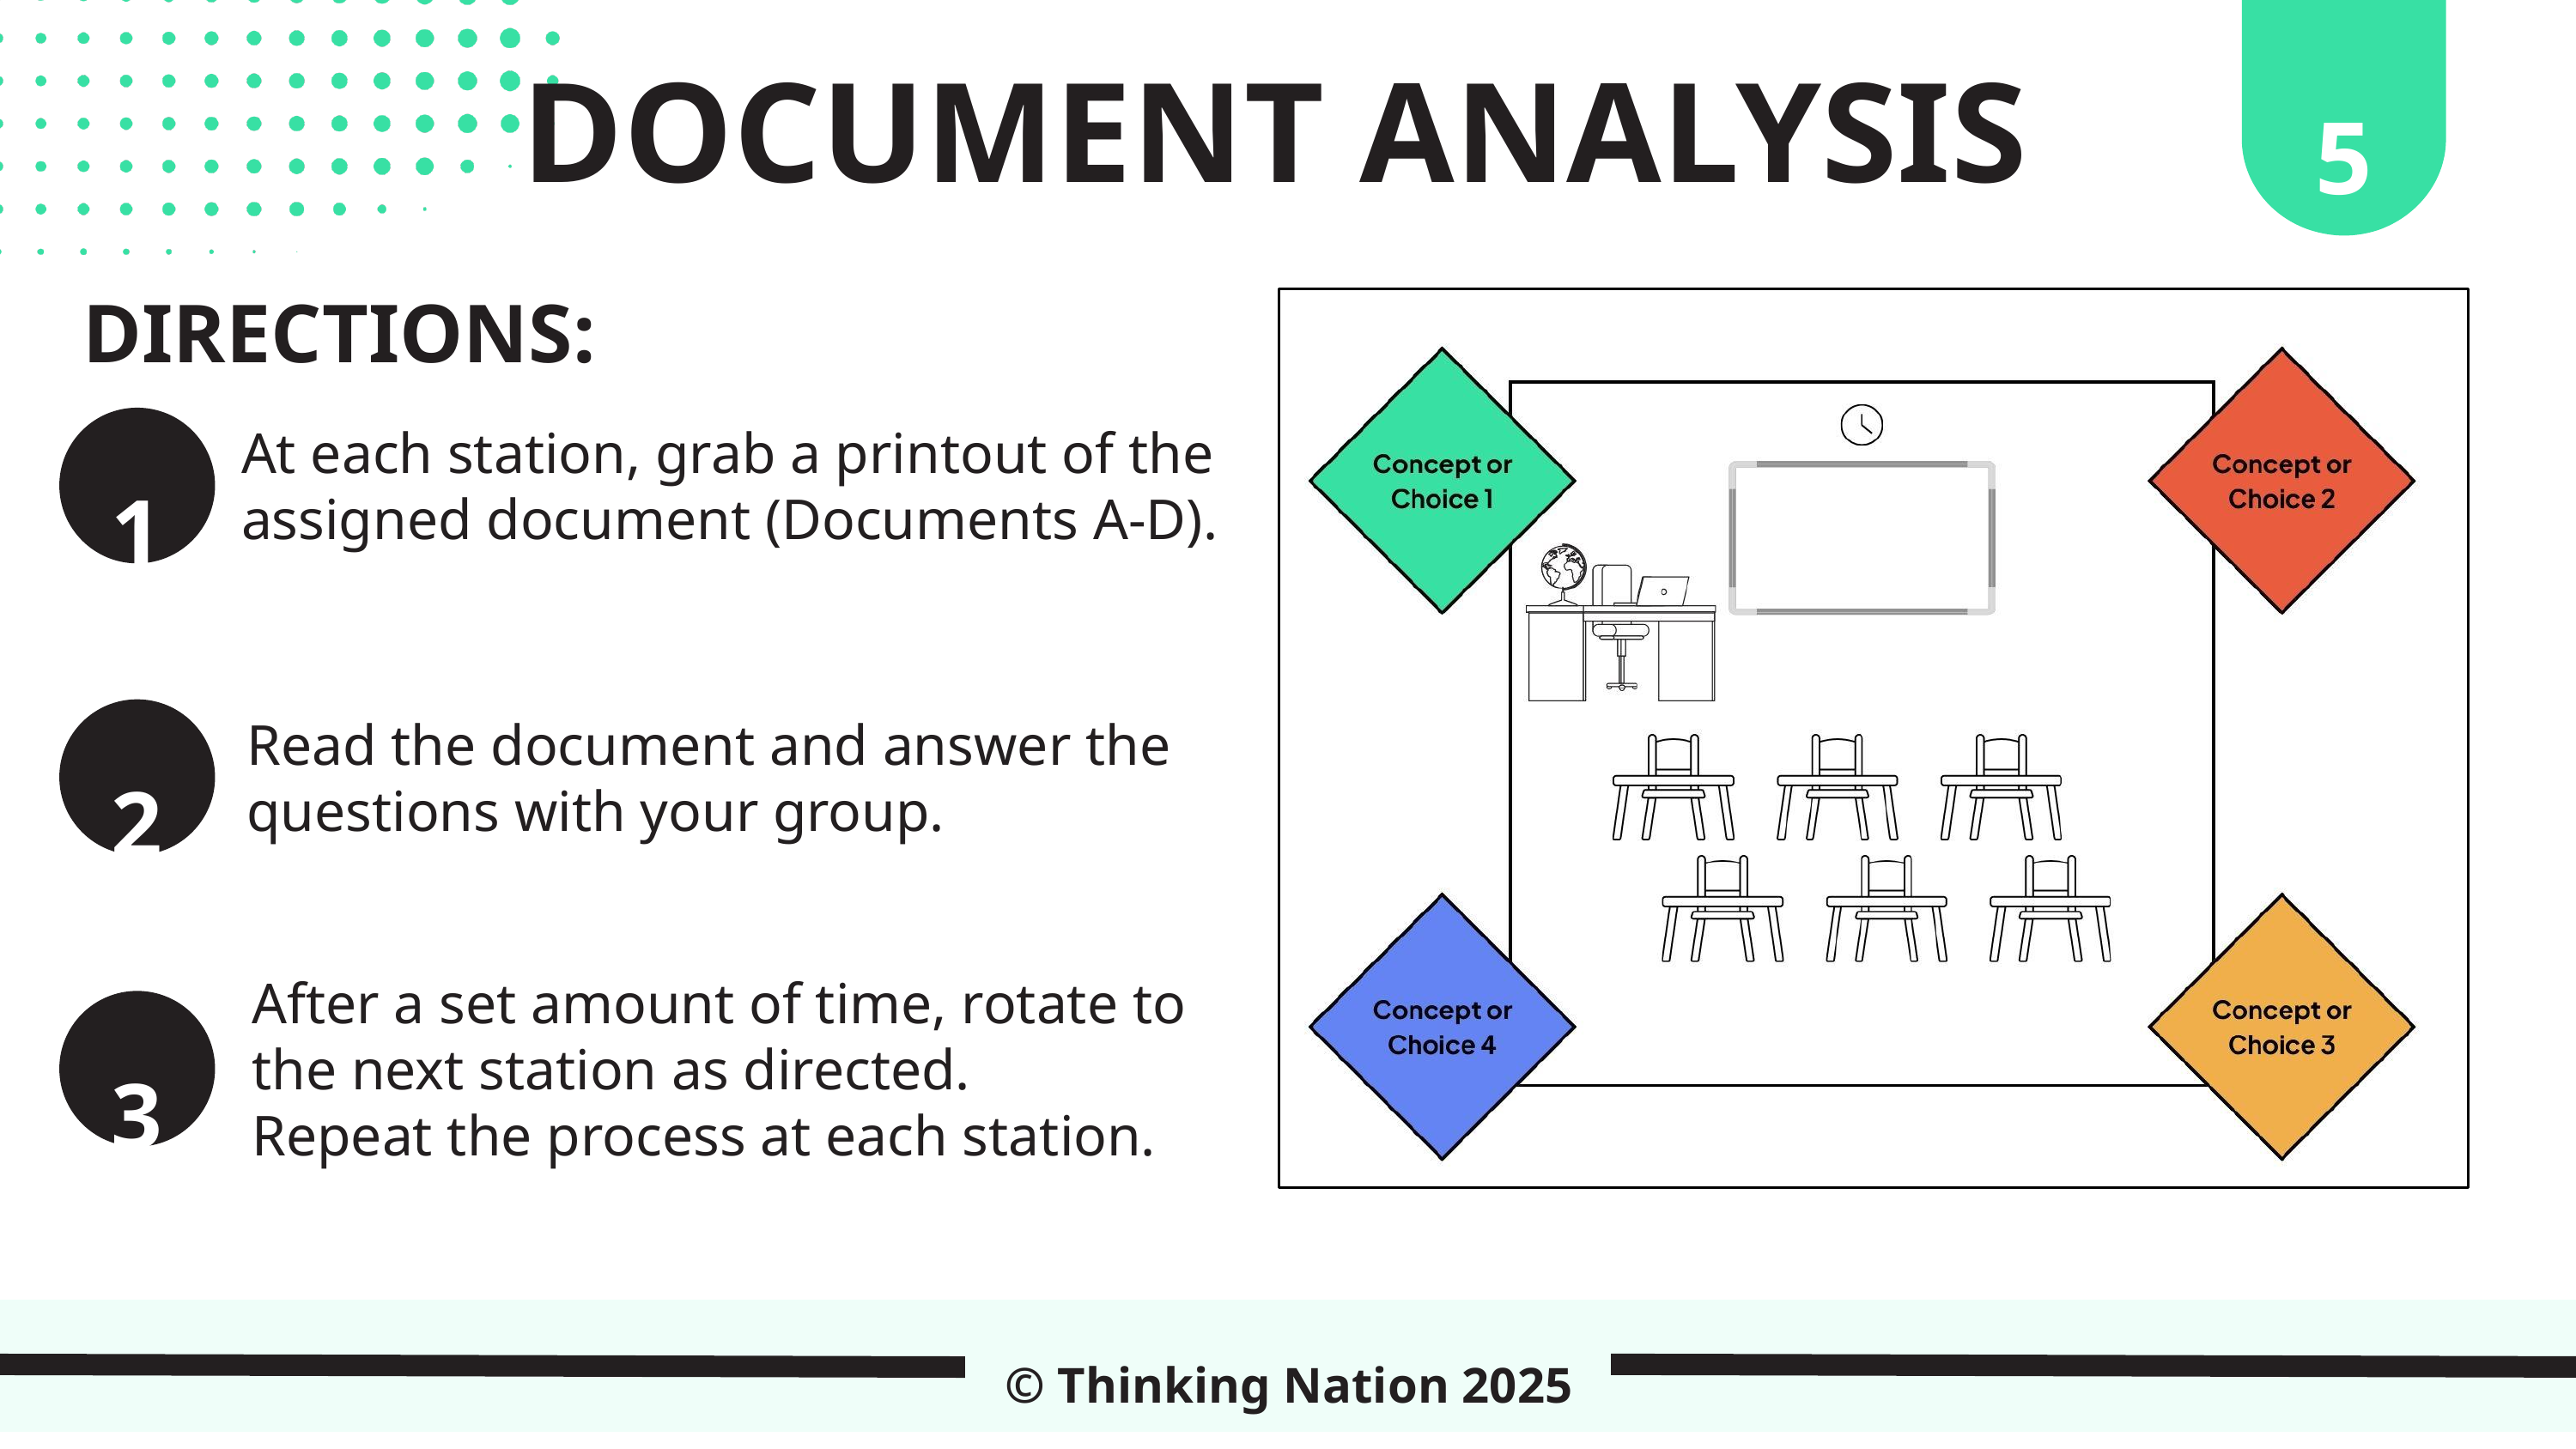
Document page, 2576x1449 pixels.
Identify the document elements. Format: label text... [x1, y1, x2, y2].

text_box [2233, 0, 2455, 236]
text_box [0, 0, 560, 255]
picture [1279, 290, 2468, 1187]
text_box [58, 407, 216, 564]
text_box Read the document and answer the questions with your group. [246, 710, 1225, 843]
text_box DIRECTIONS: [82, 282, 1096, 379]
text_box After a set amount of time, rotate to the next station as directed. Repeat the process at each station. [252, 968, 1243, 1167]
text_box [0, 1299, 2576, 1433]
text_box At each station, grab a printout of the assigned document (Documents A-D). [241, 418, 1255, 551]
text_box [58, 699, 216, 856]
text_box DOCUMENT ANALYSIS [256, 45, 2229, 211]
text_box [58, 991, 216, 1147]
